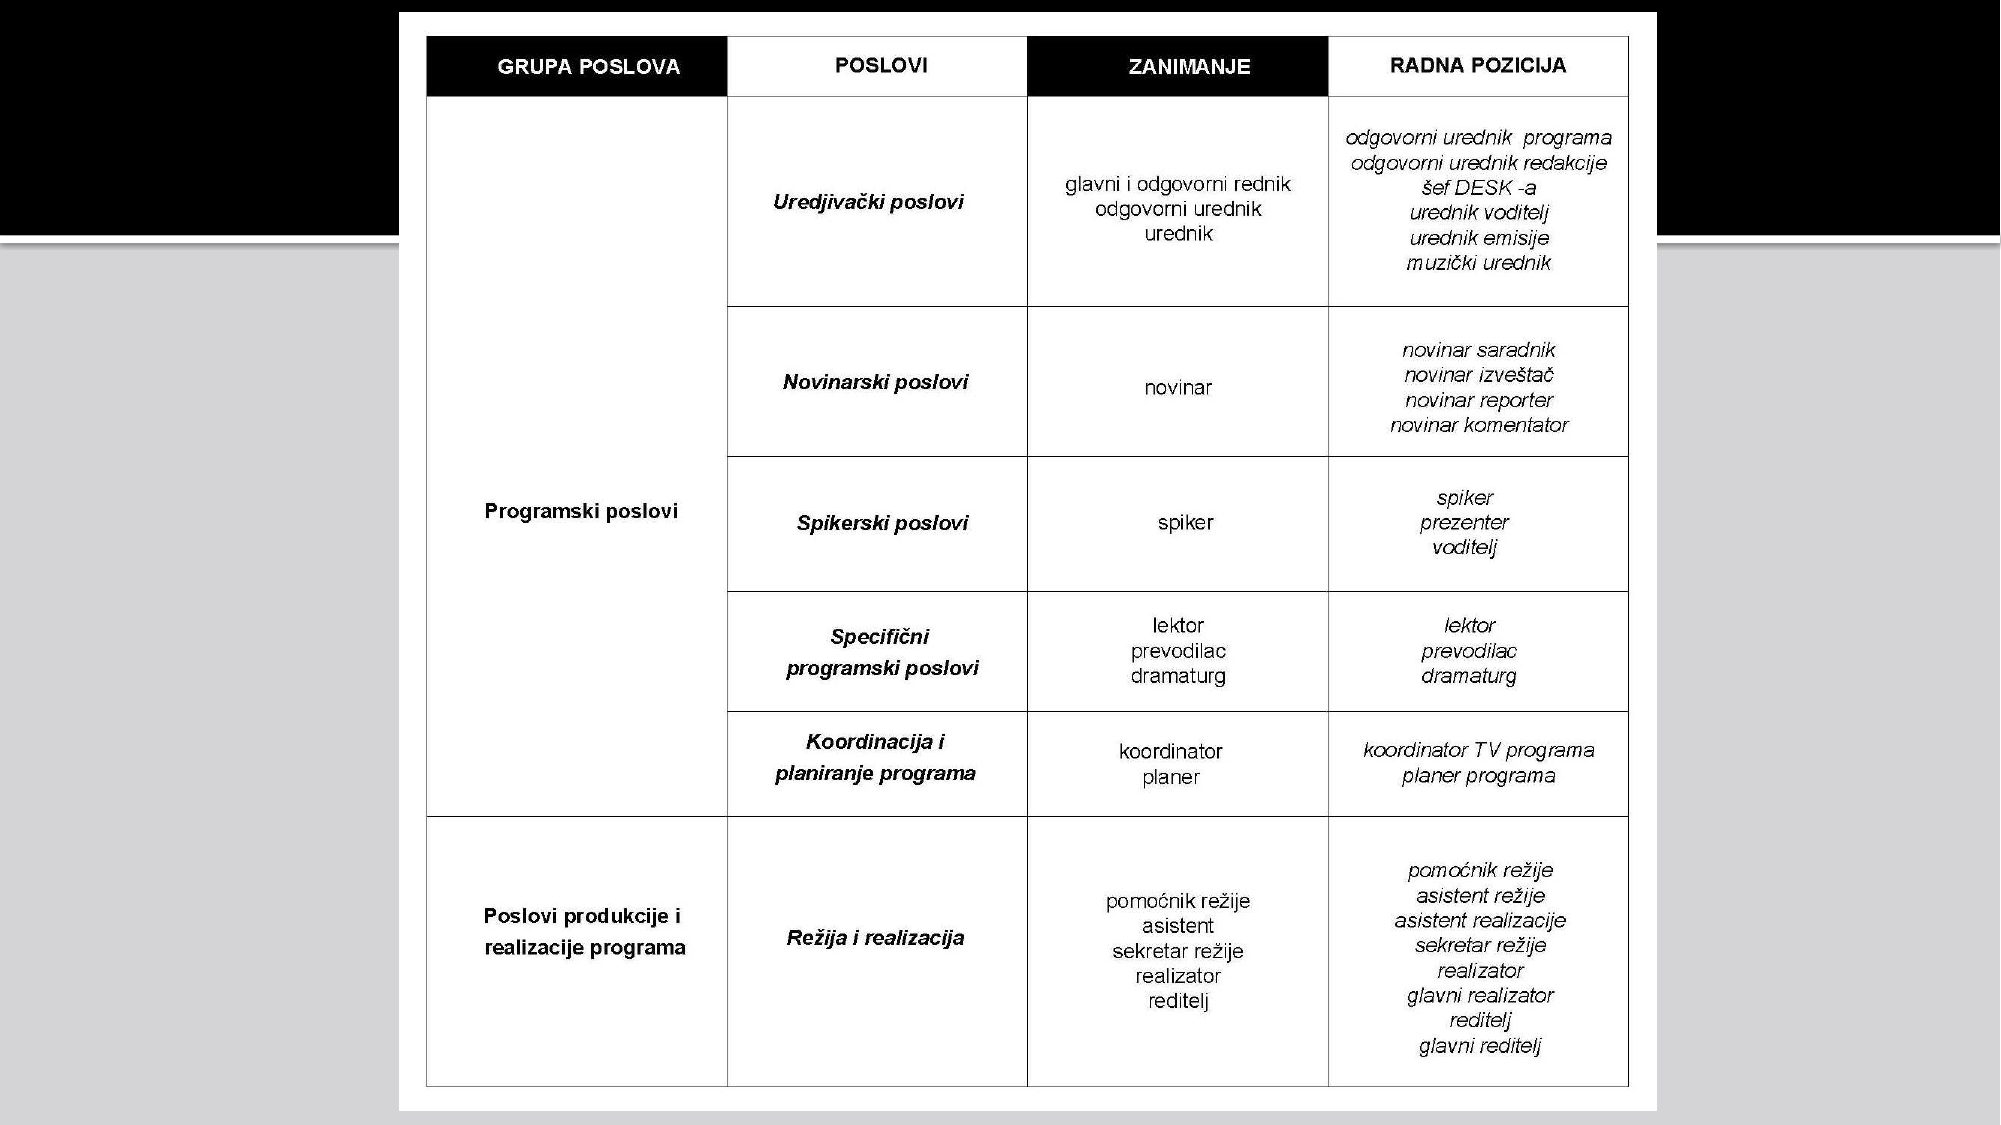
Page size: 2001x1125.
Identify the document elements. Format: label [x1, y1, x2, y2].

picture [399, 12, 1657, 1111]
list [262, 237, 1725, 1125]
